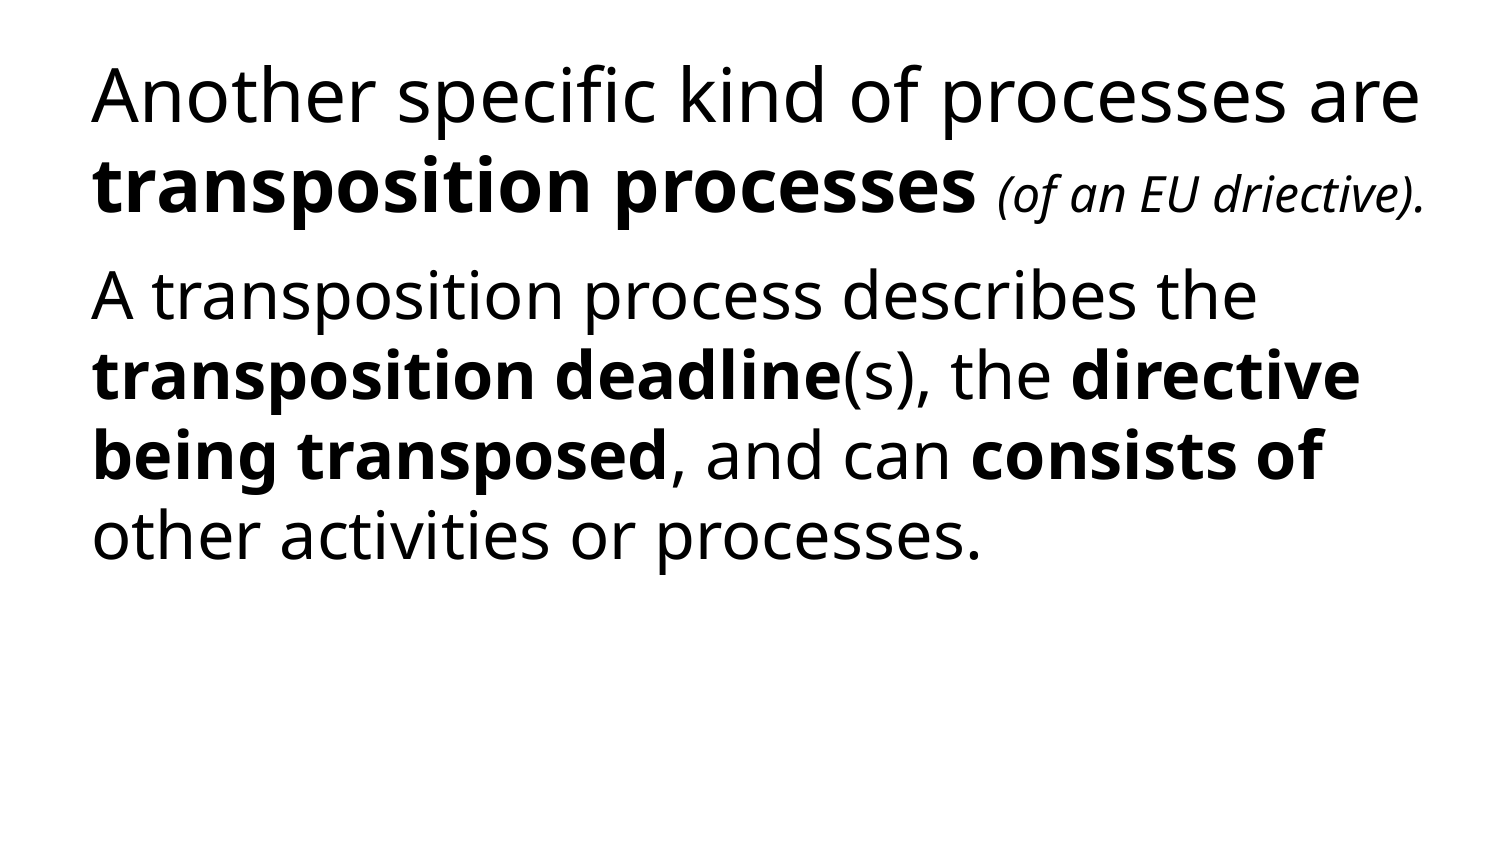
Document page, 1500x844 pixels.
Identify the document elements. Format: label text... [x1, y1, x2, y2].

text_box Another specific kind of processes are transposition processes (of an EU driective). A transposition process describes the transposition deadline(s), the directive being transposed, and can consists of other activities or processes. [76, 40, 1474, 581]
